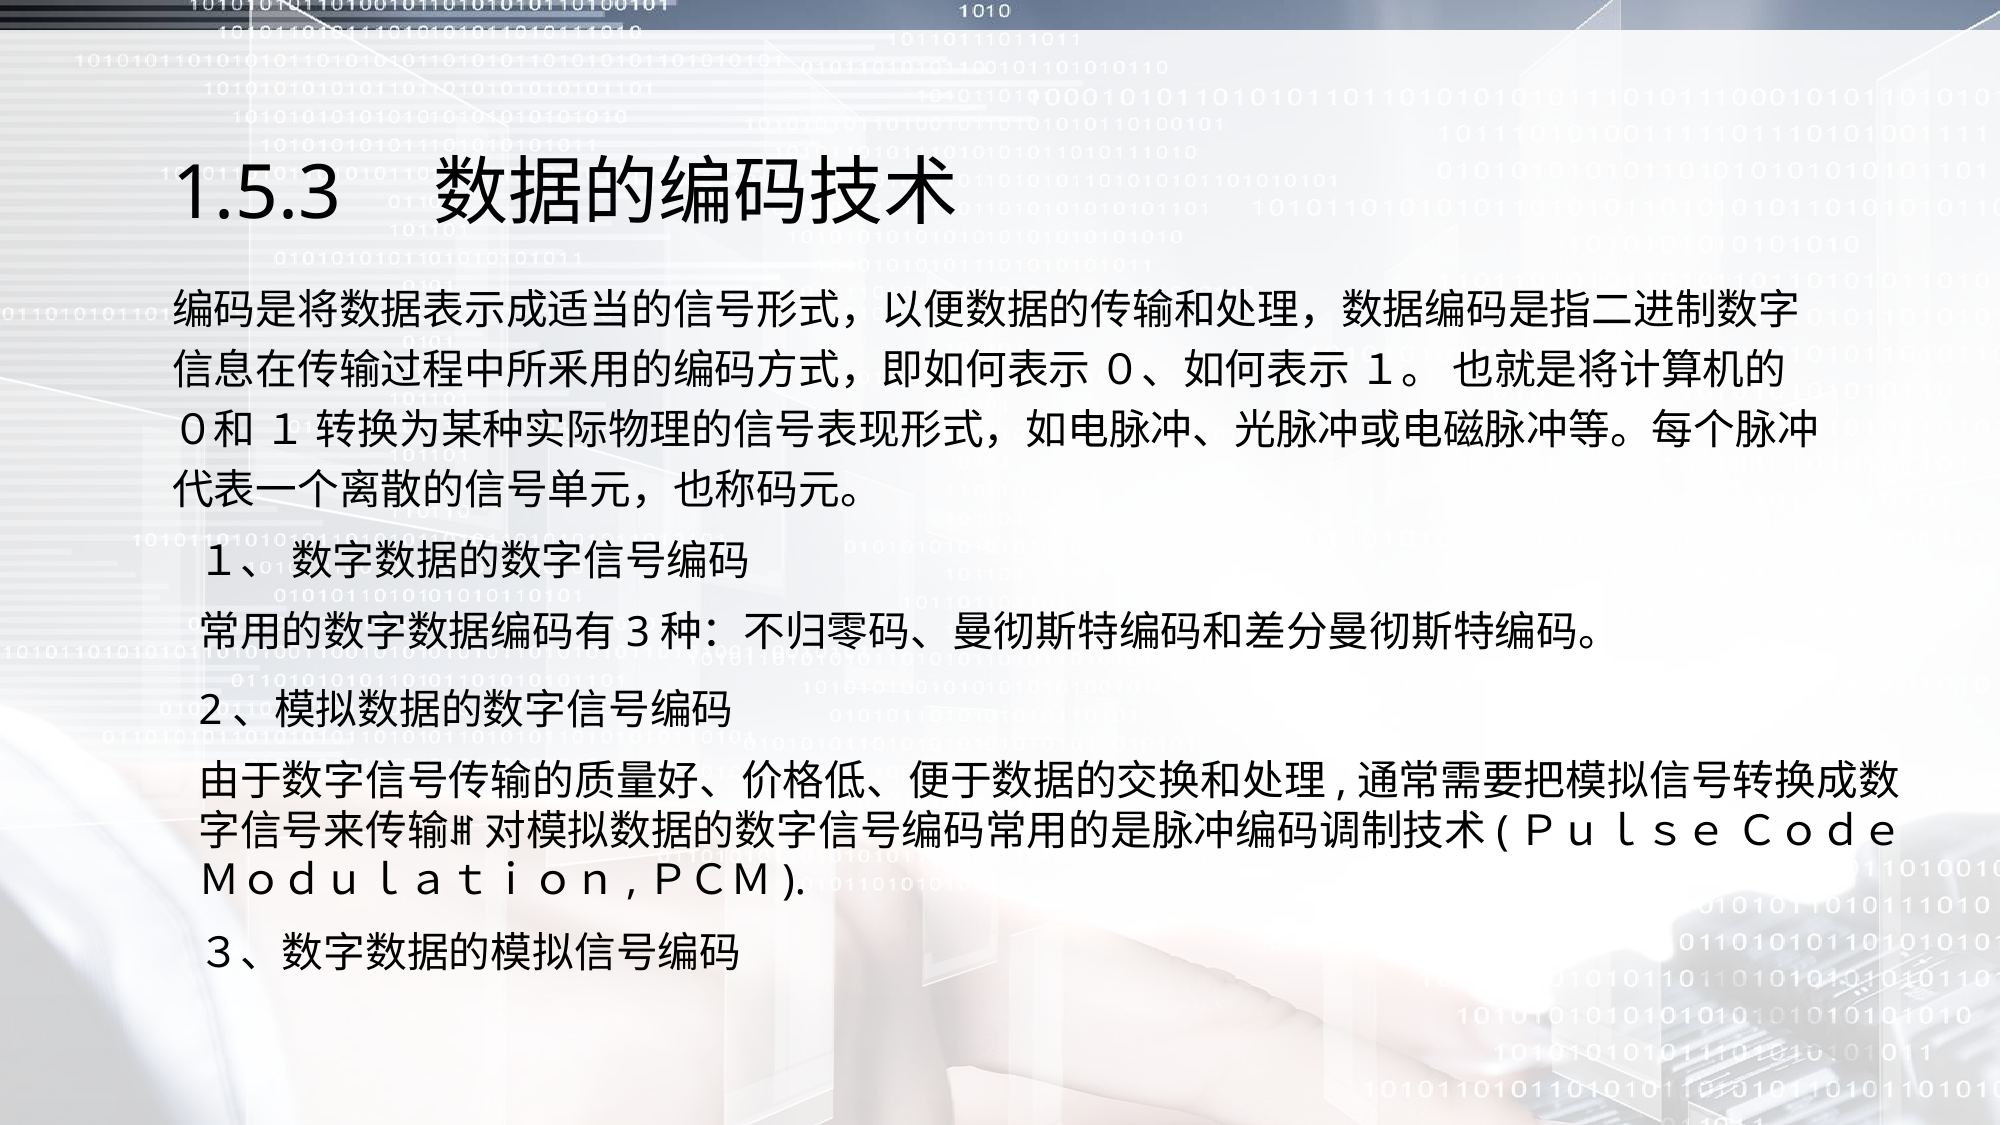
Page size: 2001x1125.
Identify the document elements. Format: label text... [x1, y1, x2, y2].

text_box １、 数字数据的数字信号编码 常用的数字数据编码有3种：不归零码、曼彻斯特编码和差分曼彻斯特编码。 [183, 526, 1845, 675]
list 1.5.3 数据的编码技术 [157, 135, 1845, 254]
text_box 2、模拟数据的数字信号编码 由于数字信号传输的质量好、价格低、便于数据的交换和处理,通常需要把模拟信号转换成数字信号来传输ꎮ 对模拟数据的数字信号编码常用的是脉冲编码调制技术(Ｐｕｌｓｅ ＣｏｄｅＭｏｄｕｌａｔｉｏｎ,ＰＣＭ). [183, 675, 1919, 908]
text_box 编码是将数据表示成适当的信号形式，以便数据的传输和处理，数据编码是指二进制数字信息在传输过程中所釆用的编码方式，即如何表示 ０、如何表示 １。 也就是将计算机的 ０和 １ 转换为某种实际物理的信号表现形式，如电脉冲、光脉冲或电磁脉冲等。每个脉冲代表一个离散的信号单元，也称码元。 [157, 265, 1845, 525]
text_box ３、数字数据的模拟信号编码 [183, 918, 1845, 997]
picture [0, 0, 2000, 30]
